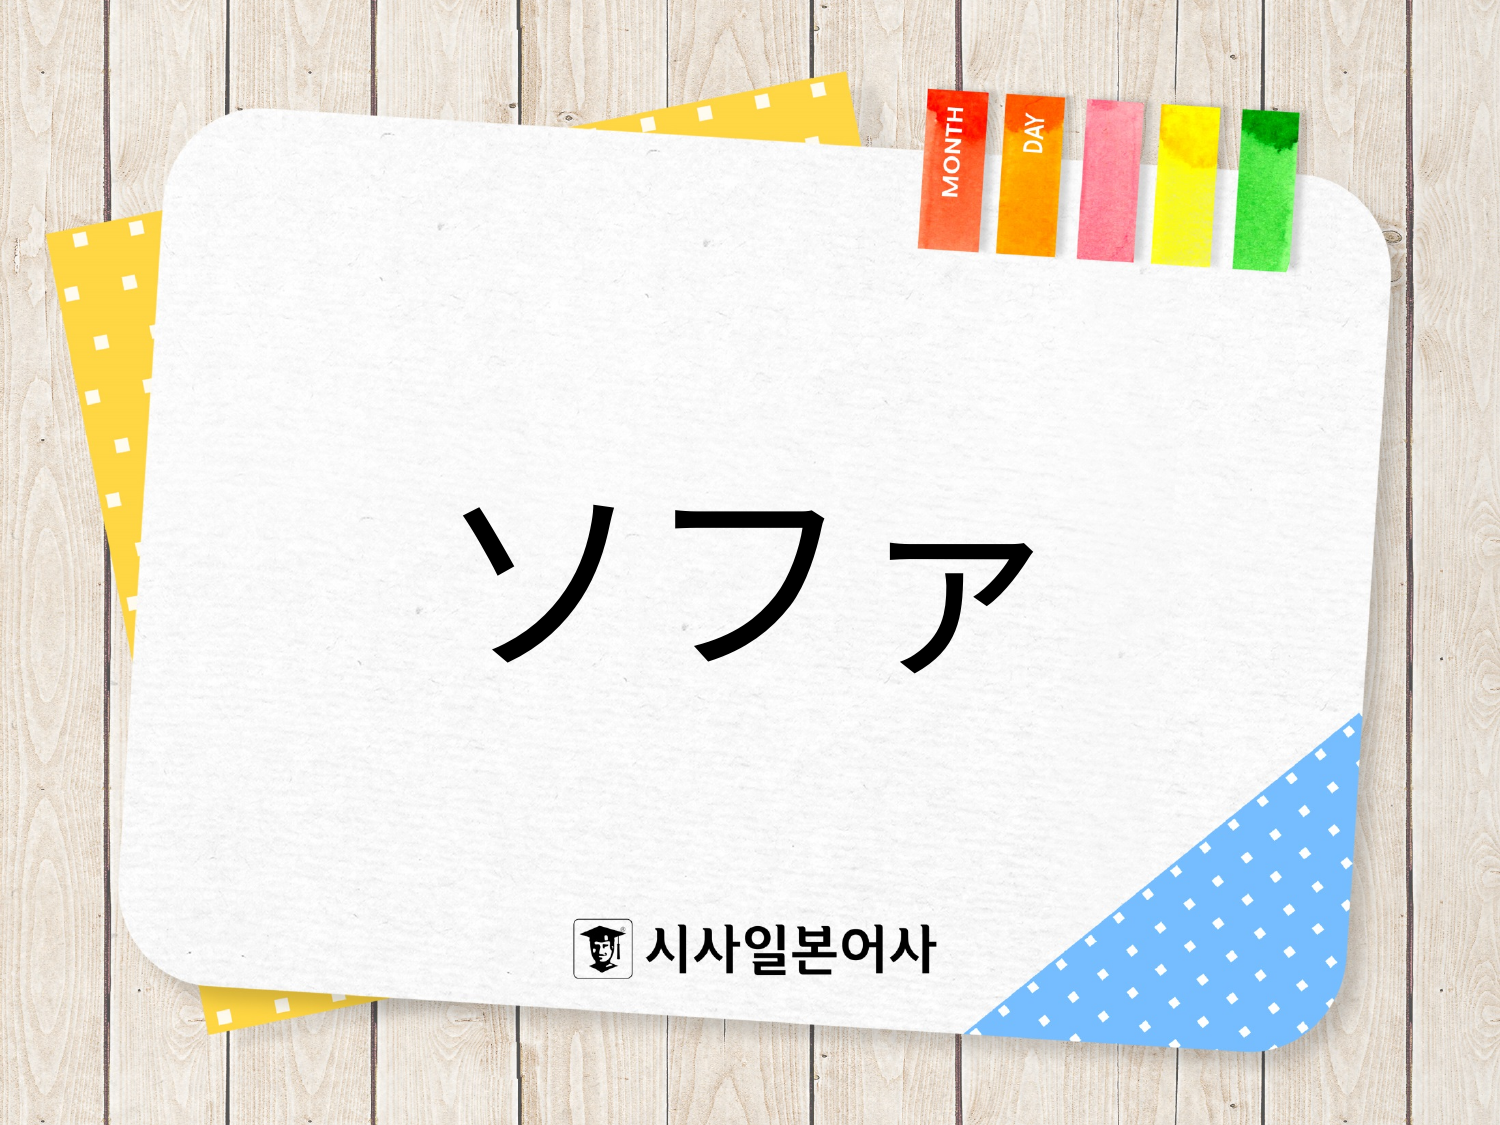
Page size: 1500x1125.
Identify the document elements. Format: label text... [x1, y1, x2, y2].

picture [0, 0, 1500, 1125]
title ソファ [75, 338, 1425, 811]
